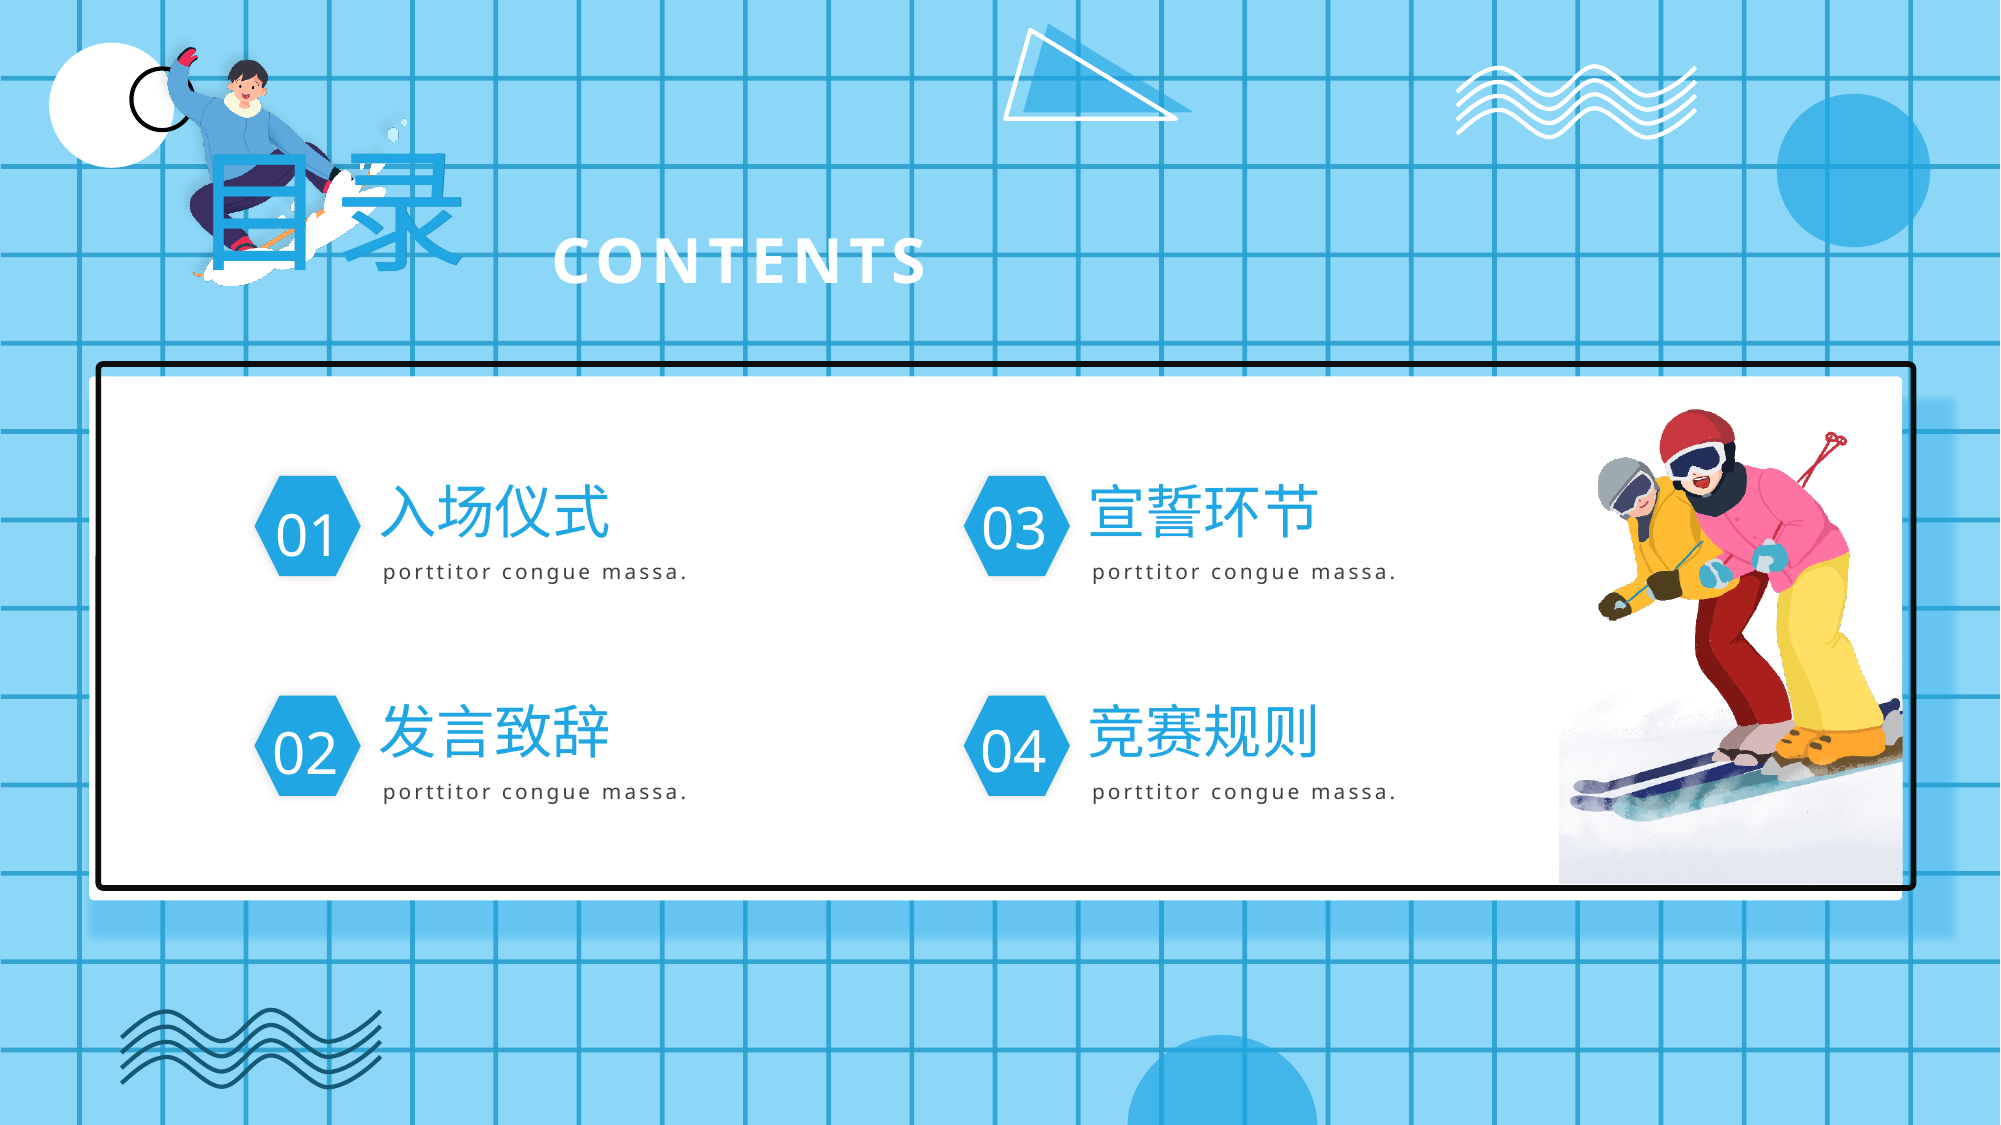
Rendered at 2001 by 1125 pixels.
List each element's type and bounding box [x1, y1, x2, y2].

text_box [1456, 65, 1696, 138]
text_box [963, 687, 1522, 812]
text_box [963, 467, 1522, 592]
text_box [121, 1009, 381, 1088]
text_box [254, 687, 813, 812]
text_box [180, 119, 540, 296]
picture [1558, 347, 1903, 884]
text_box [89, 363, 1914, 901]
text_box [1004, 23, 1195, 120]
text_box [48, 42, 148, 168]
text_box [254, 467, 813, 592]
picture [153, 30, 427, 303]
text_box [0, 0, 2000, 1125]
